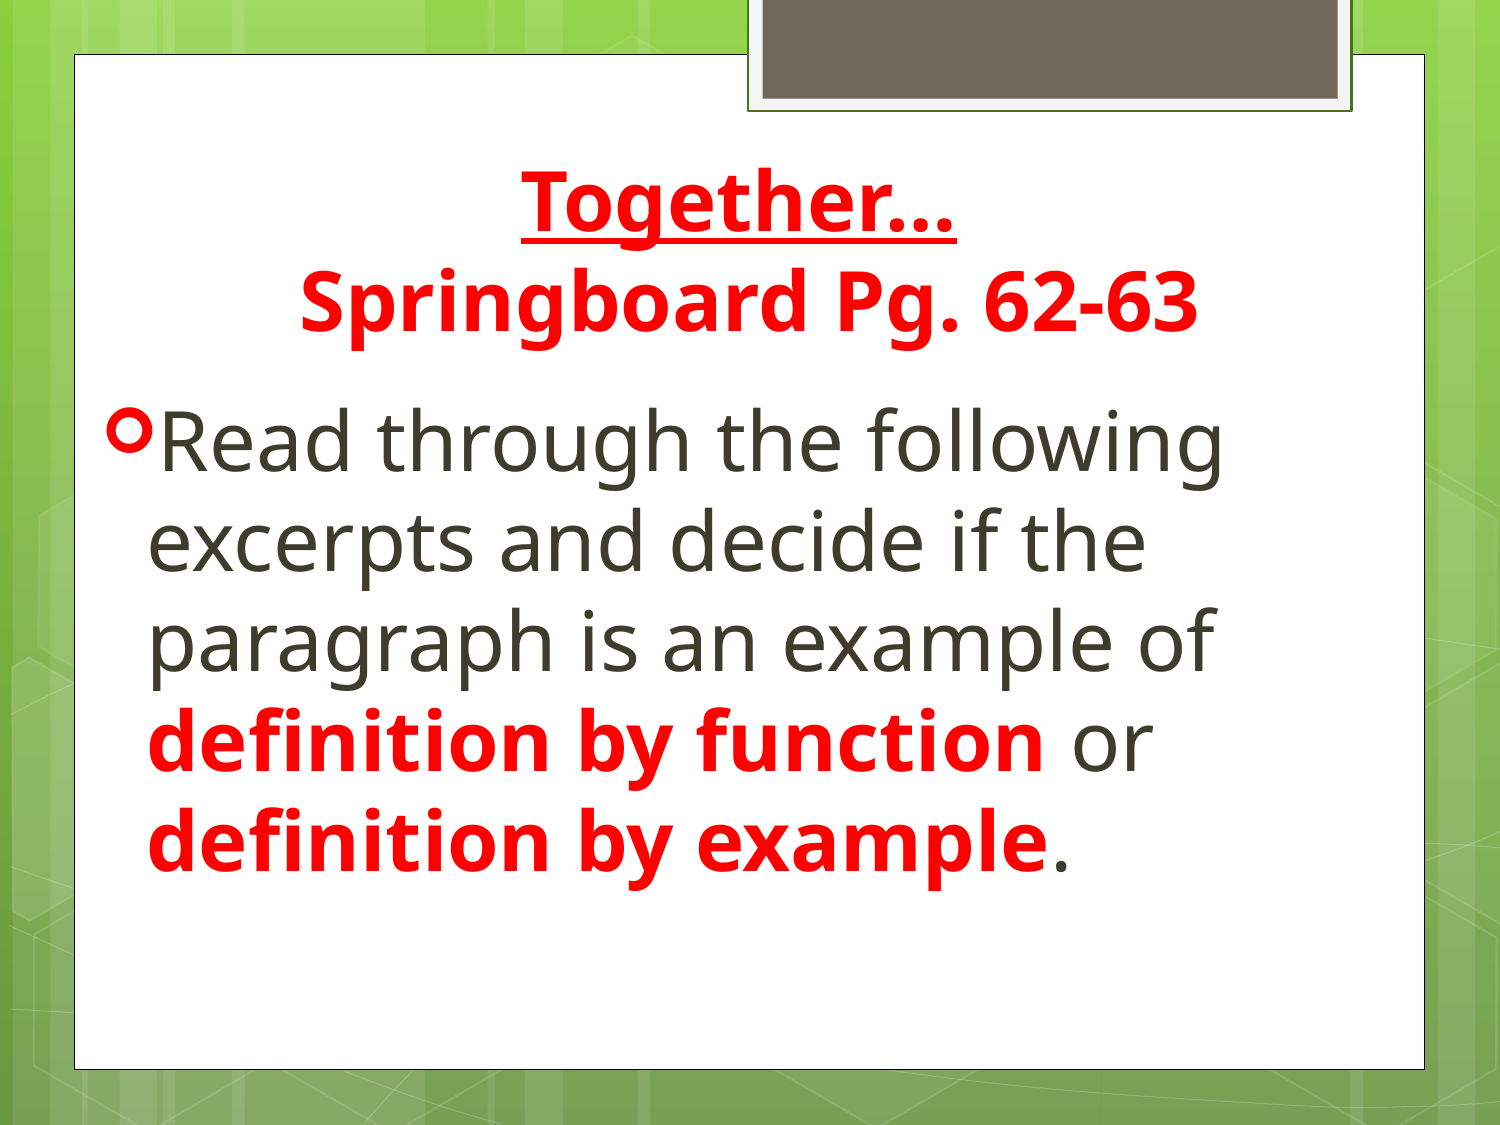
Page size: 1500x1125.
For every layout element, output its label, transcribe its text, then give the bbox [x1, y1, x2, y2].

list Read through the following excerpts and decide if the paragraph is an example of definition by function or definition by example. [75, 381, 1425, 957]
title Together… Springboard Pg. 62-63 [75, 125, 1425, 357]
